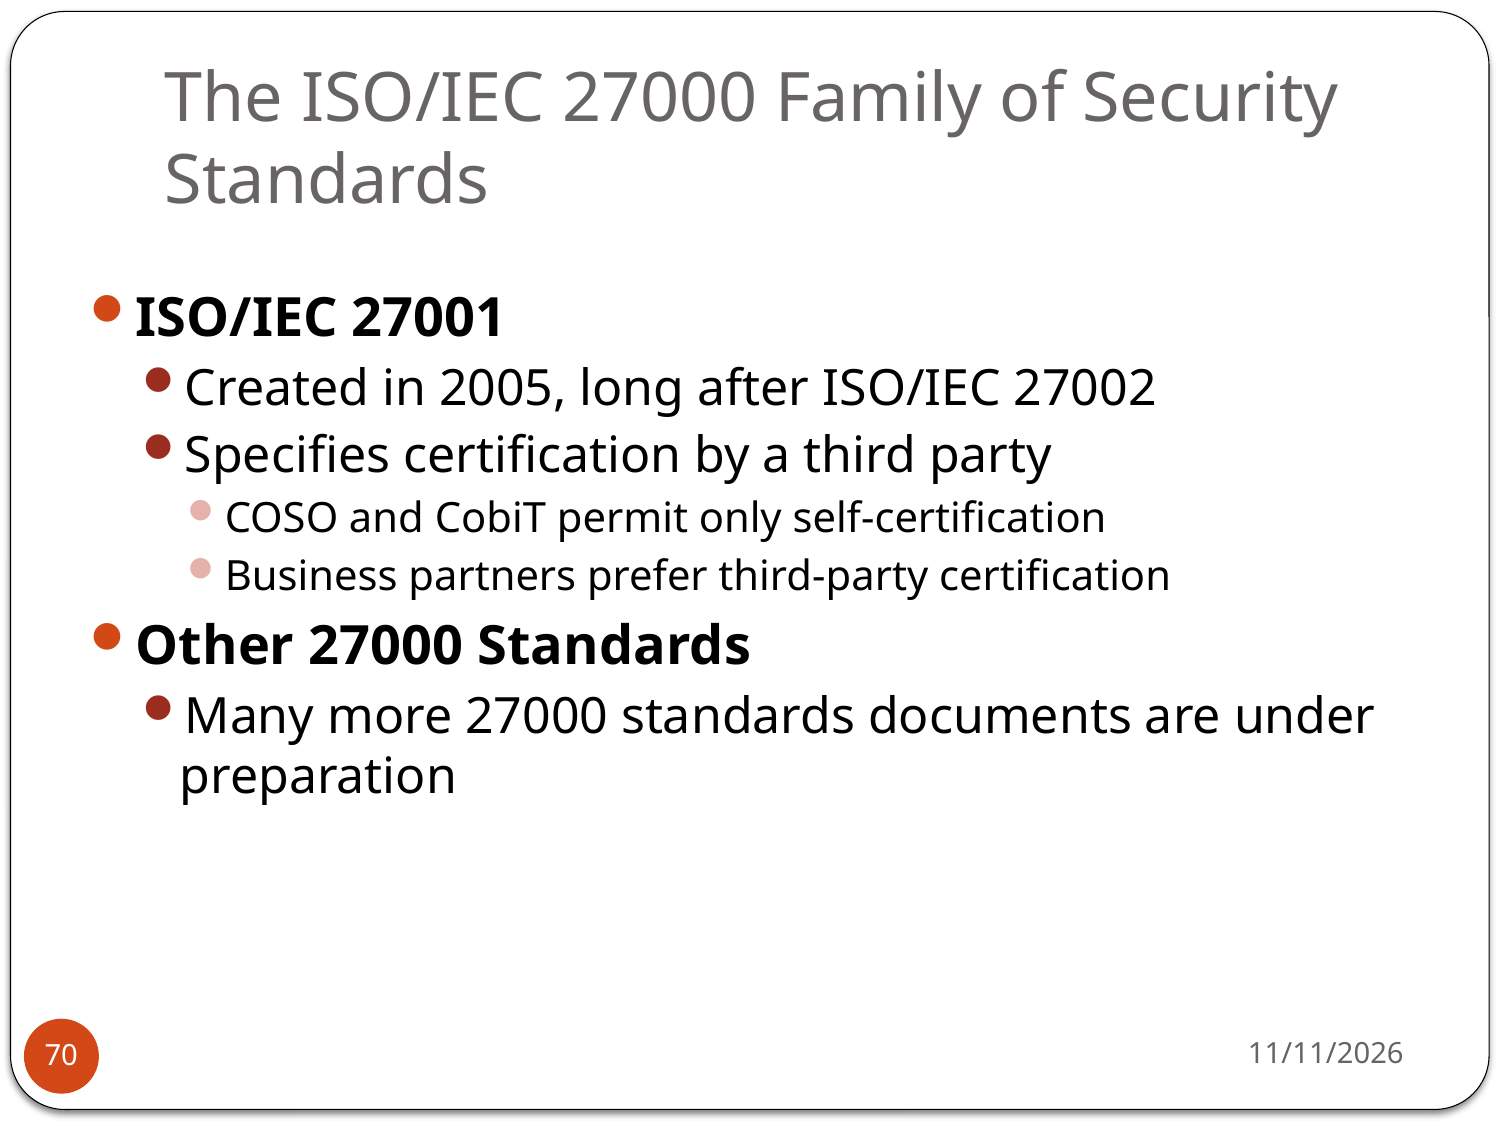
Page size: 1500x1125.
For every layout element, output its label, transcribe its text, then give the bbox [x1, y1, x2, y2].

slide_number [1012, 1015, 1419, 1094]
list ISO/IEC 27001 Created in 2005, long after ISO/IEC 27002 Specifies certification by a third party COSO and CobiT permit only self-certification Business partners prefer third-party certification Other 27000 Standards Many more 27000 standards documents are under preparation [75, 275, 1425, 986]
title The ISO/IEC 27000 Family of Security Standards [150, 45, 1425, 233]
slide_number 70 [23, 1018, 99, 1094]
